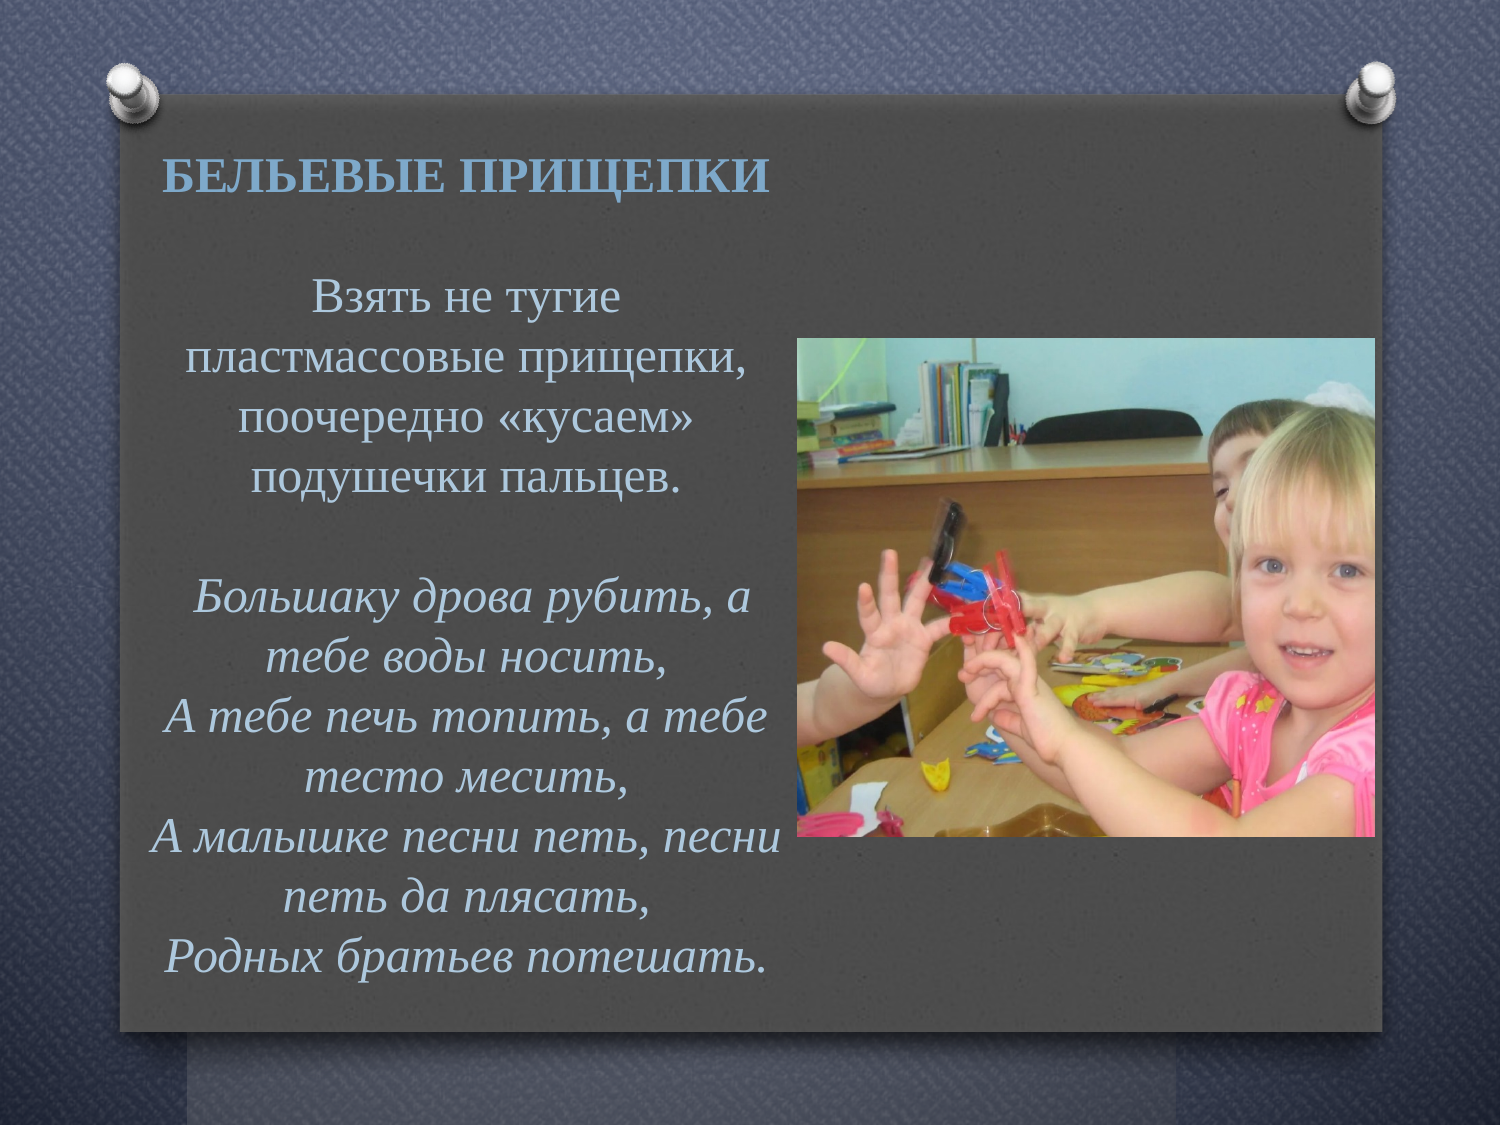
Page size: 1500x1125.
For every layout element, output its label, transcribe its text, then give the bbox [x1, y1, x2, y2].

picture [75, 29, 198, 142]
title БЕЛЬЕВЫЕ ПРИЩЕПКИ Взять не тугие пластмассовые прищепки, поочередно «кусаем» подушечки пальцев. Большаку дрова рубить, а тебе воды носить, А тебе печь топить, а тебе тесто месить, А малышке песни петь, песни петь да плясать, Родных братьев потешать. [135, 113, 798, 1012]
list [796, 337, 1375, 837]
picture [1317, 35, 1439, 156]
